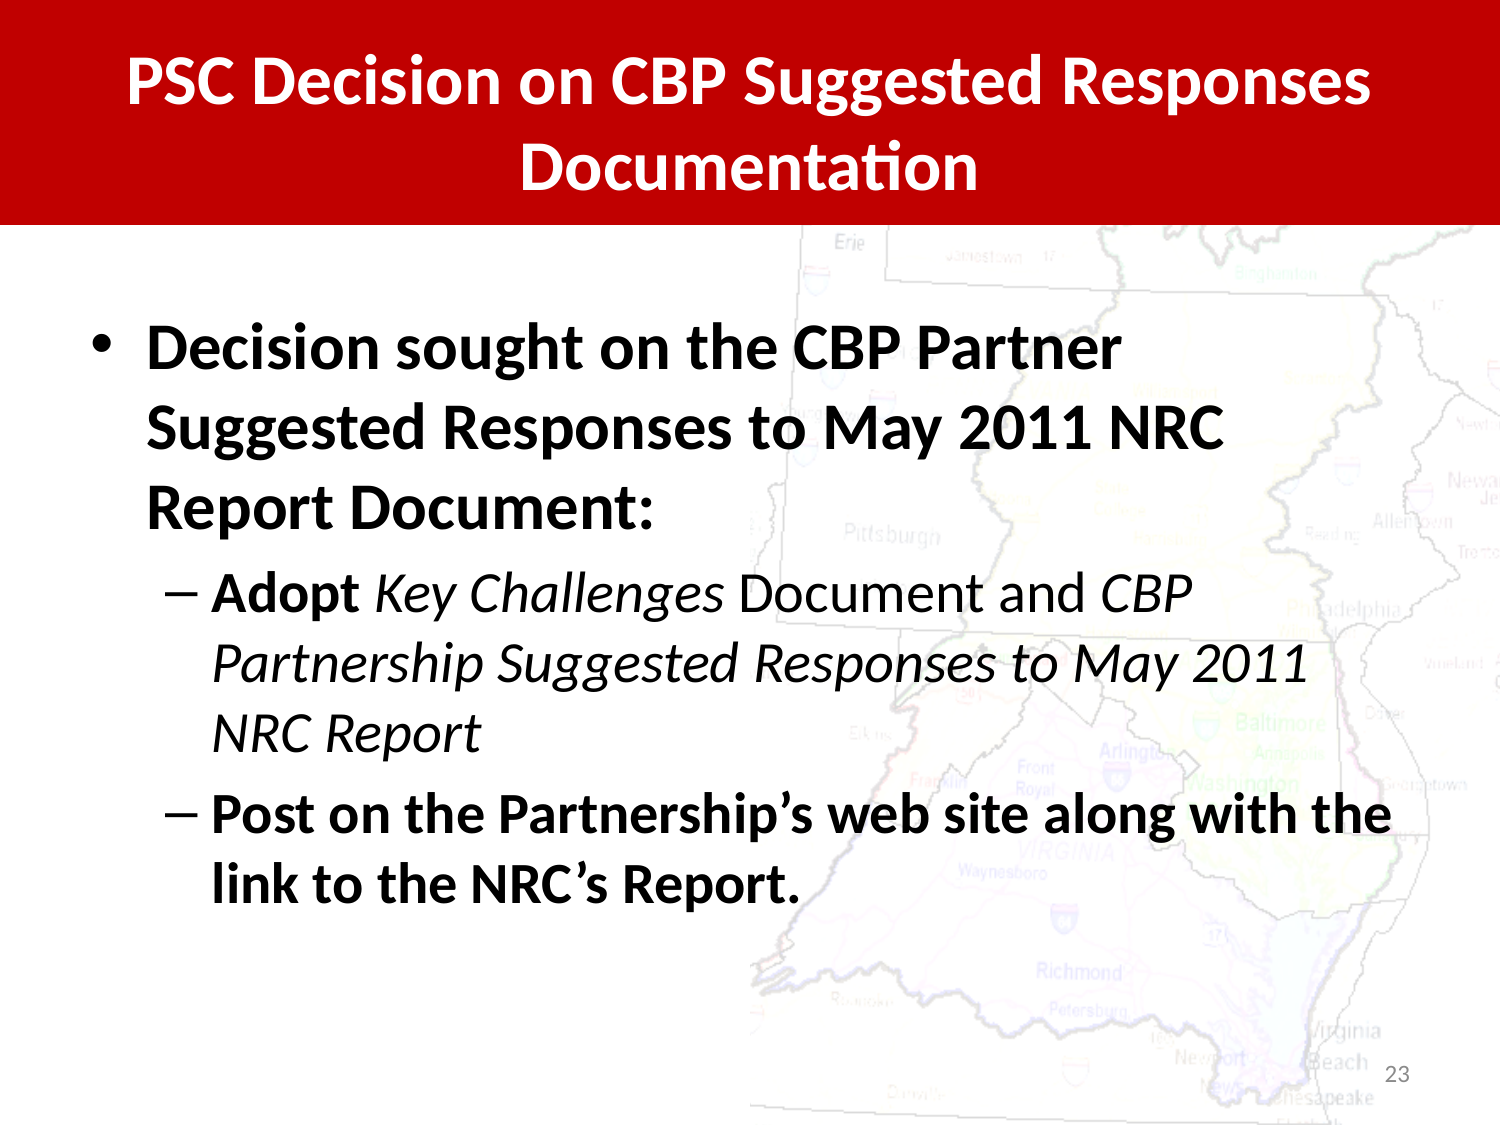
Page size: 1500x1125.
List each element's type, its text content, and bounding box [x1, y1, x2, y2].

text_box [0, 0, 1500, 225]
slide_number 23 [1074, 1042, 1425, 1103]
title PSC Decision on CBP Suggested Responses Documentation [75, 24, 1425, 213]
list Decision sought on the CBP Partner Suggested Responses to May 2011 NRC Report Document: Adopt Key Challenges Document and CBP Partnership Suggested Responses to May 2011 NRC Report Post on the Partnership’s web site along with the link to the NRC’s Report. [75, 295, 1425, 1038]
